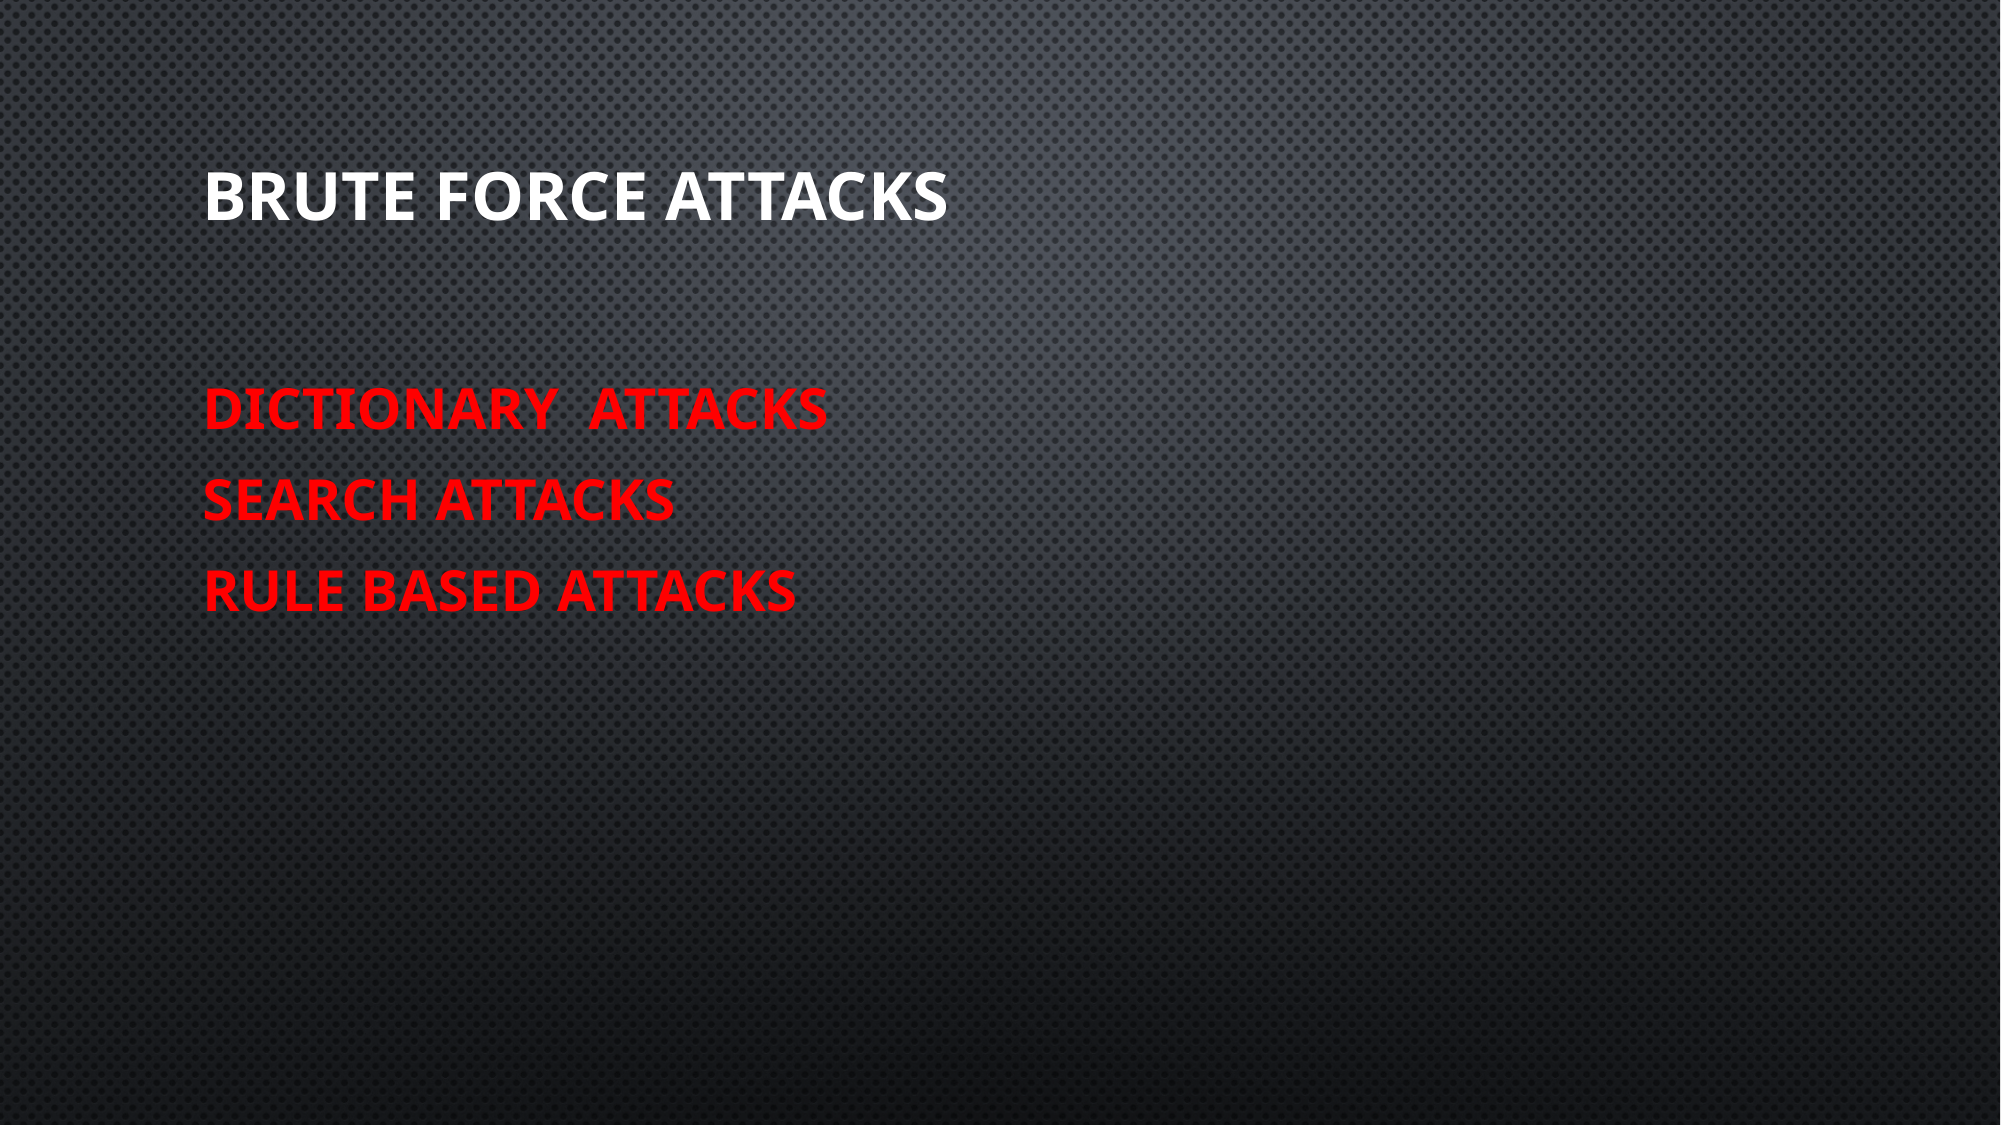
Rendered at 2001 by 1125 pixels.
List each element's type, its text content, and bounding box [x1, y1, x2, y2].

list Dictionary attacks Search attacks Rule Based Attacks [187, 364, 1813, 632]
title Brute force attacks [187, 99, 1813, 288]
